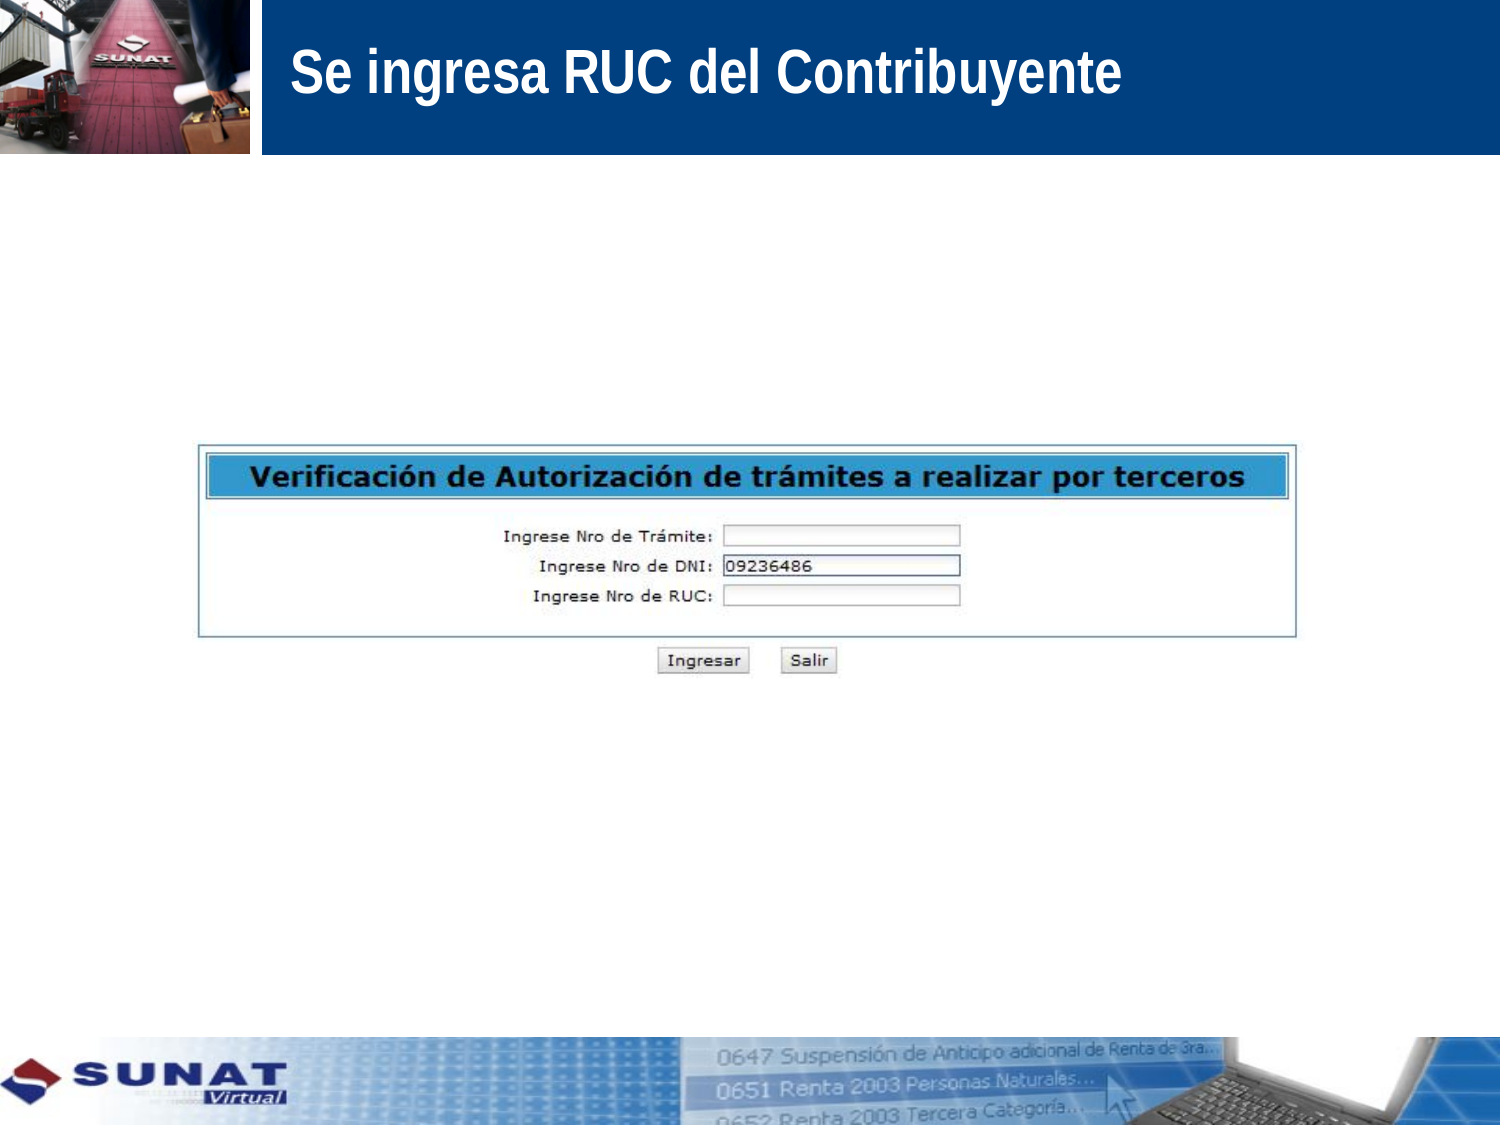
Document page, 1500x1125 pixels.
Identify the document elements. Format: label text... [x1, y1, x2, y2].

picture [191, 440, 1308, 685]
picture [0, 1037, 1500, 1125]
picture [262, 0, 1500, 155]
picture [0, 0, 250, 154]
title Se ingresa RUC del Contribuyente [274, 0, 1500, 138]
